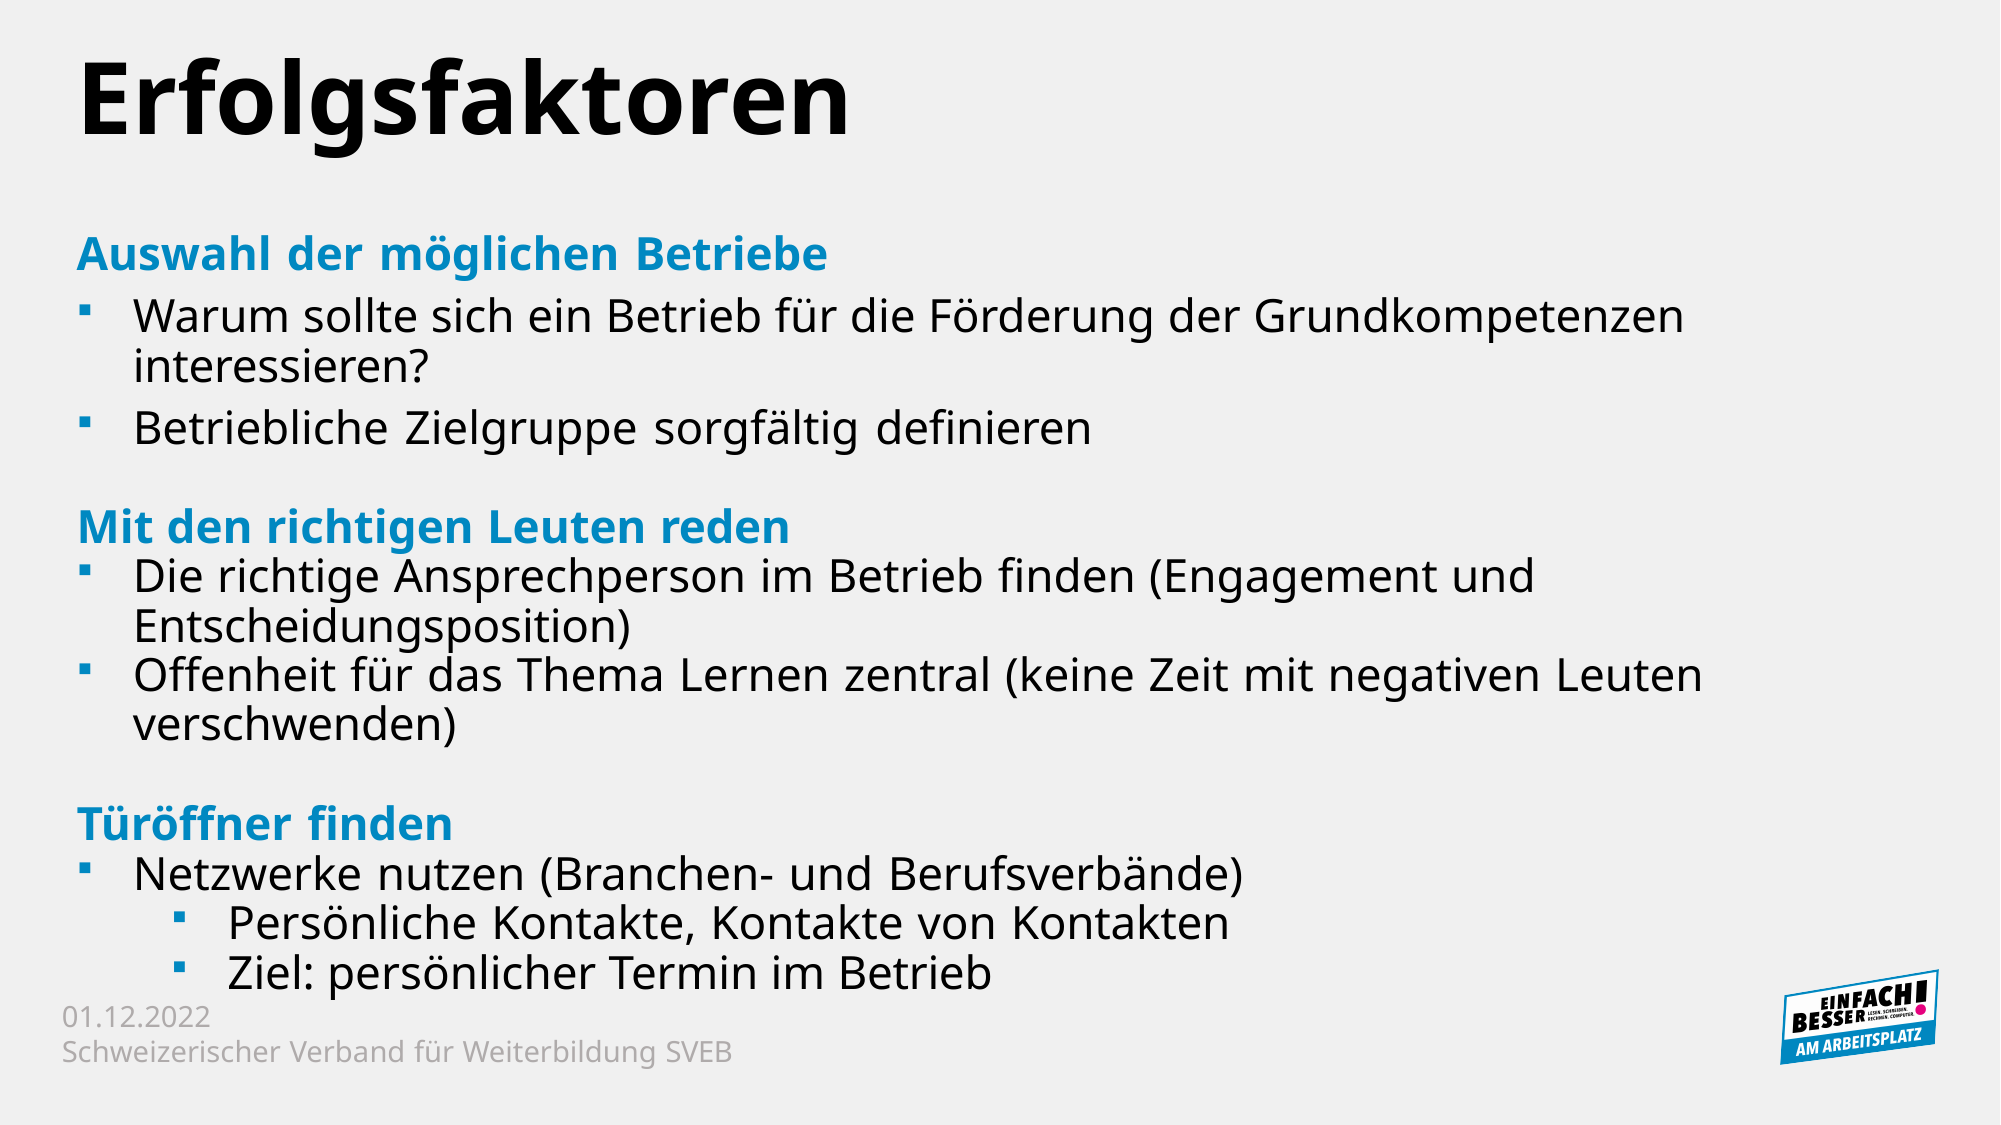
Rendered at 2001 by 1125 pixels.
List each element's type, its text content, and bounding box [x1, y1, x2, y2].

picture [1797, 1044, 1804, 1055]
picture [1789, 990, 1939, 1065]
picture [1891, 1032, 1896, 1043]
picture [1853, 1036, 1858, 1048]
picture [1866, 1033, 1879, 1046]
picture [1807, 1042, 1818, 1054]
picture [1907, 1028, 1921, 1041]
picture [1843, 1038, 1850, 1049]
picture [1780, 969, 1932, 1048]
picture [1834, 1039, 1841, 1050]
picture [1899, 1030, 1906, 1042]
text_box Auswahl der möglichen Betriebe Warum sollte sich ein Betrieb für die Förderung der Grundkompetenzen interessieren? Betriebliche Zielgruppe sorgfältig definieren Mit den richtigen Leuten reden Die richtige Ansprechperson im Betrieb finden (Engagement und Entscheidungsposition) Offenheit für das Thema Lernen zentral (keine Zeit mit negativen Leuten verschwenden) Türöffner finden Netzwerke nutzen (Branchen- und Berufsverbände) Persönliche Kontakte, Kontakte von Kontakten Ziel: persönlicher Termin im Betrieb [35, 223, 1931, 956]
text_box Erfolgsfaktoren [44, 25, 1923, 179]
picture [1882, 1033, 1888, 1044]
picture [1824, 1040, 1831, 1052]
picture [1785, 973, 1936, 1039]
